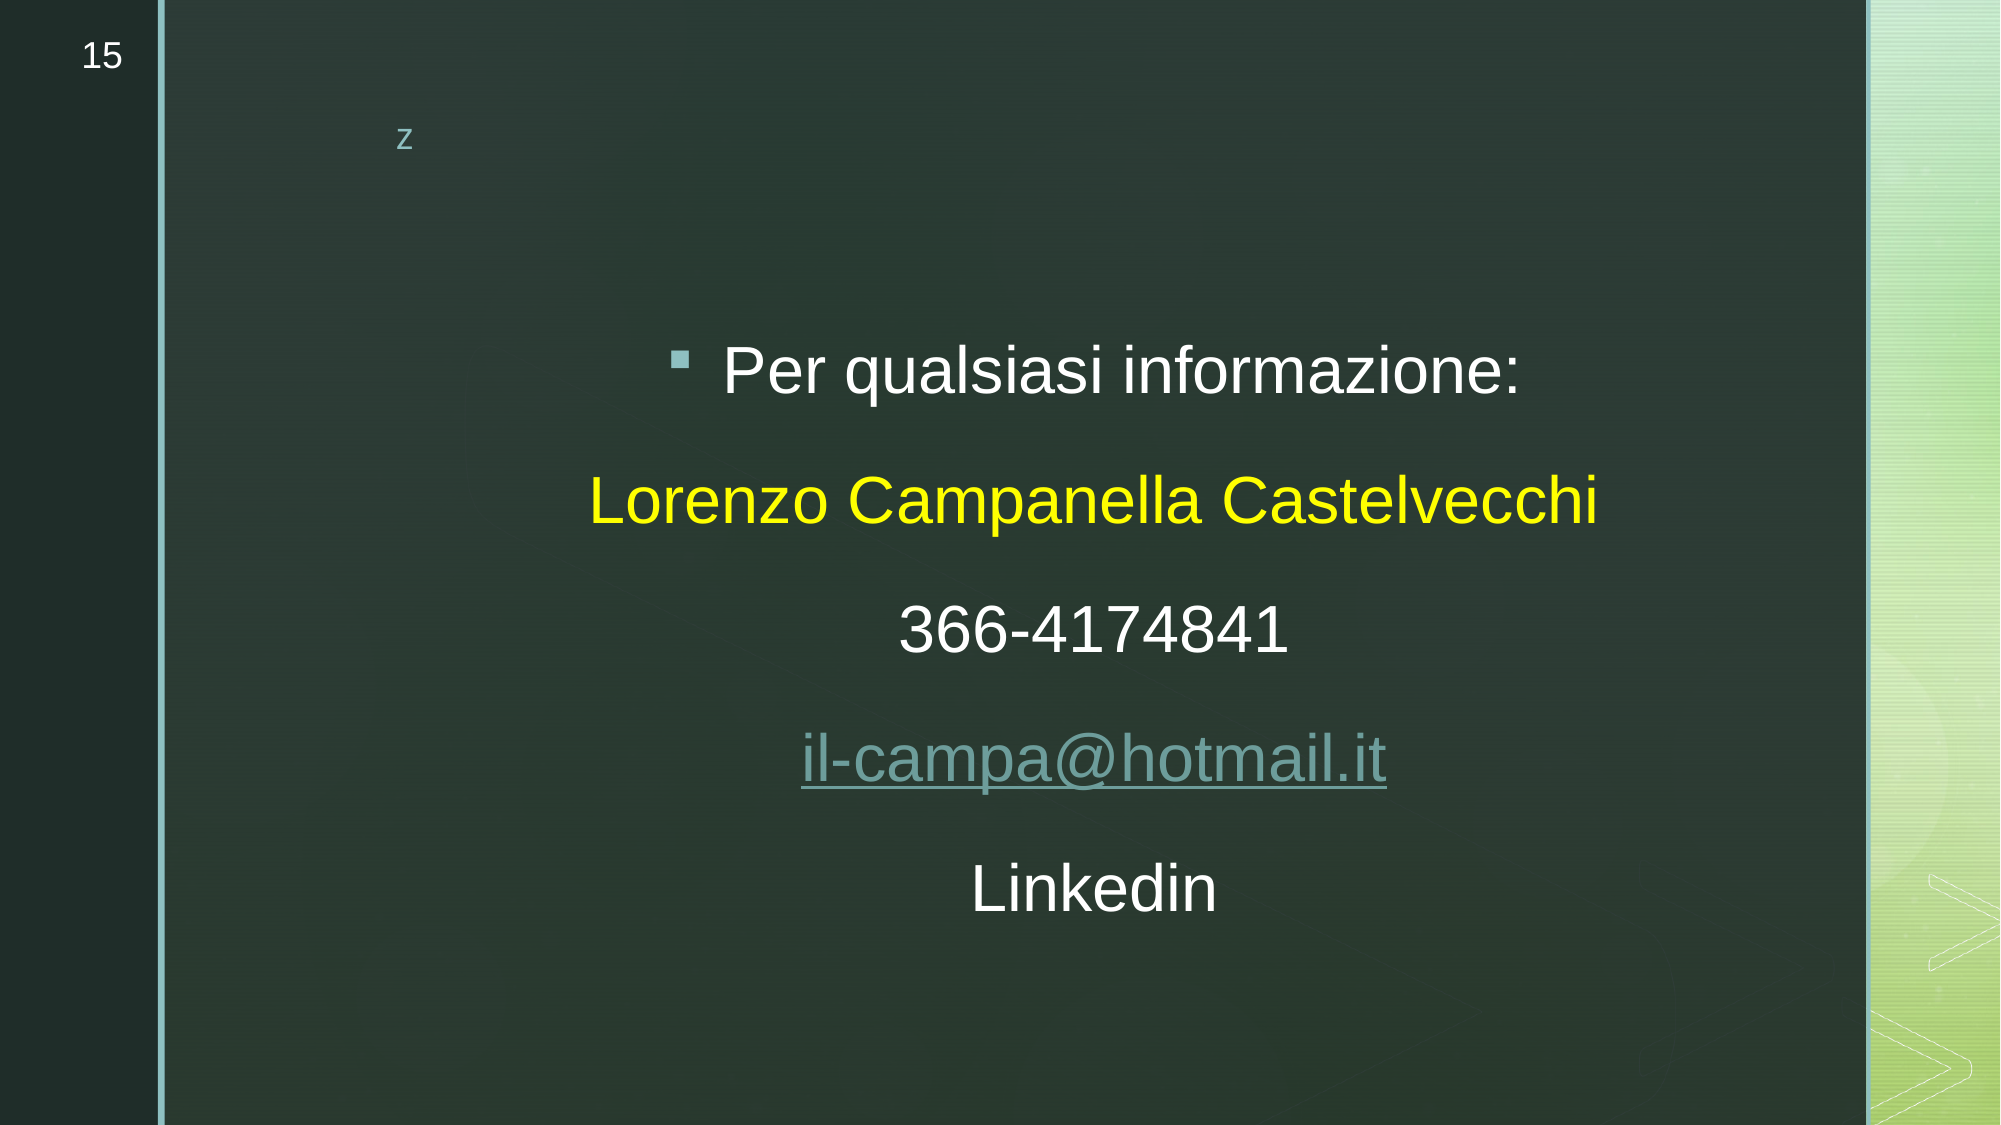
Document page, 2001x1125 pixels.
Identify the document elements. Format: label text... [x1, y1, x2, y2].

slide_number 15 [25, 26, 131, 80]
list Per qualsiasi informazione: Lorenzo Campanella Castelvecchi 366-4174841 il-campa@hotmail.it Linkedin [454, 336, 1734, 993]
picture [1871, 0, 2001, 1125]
